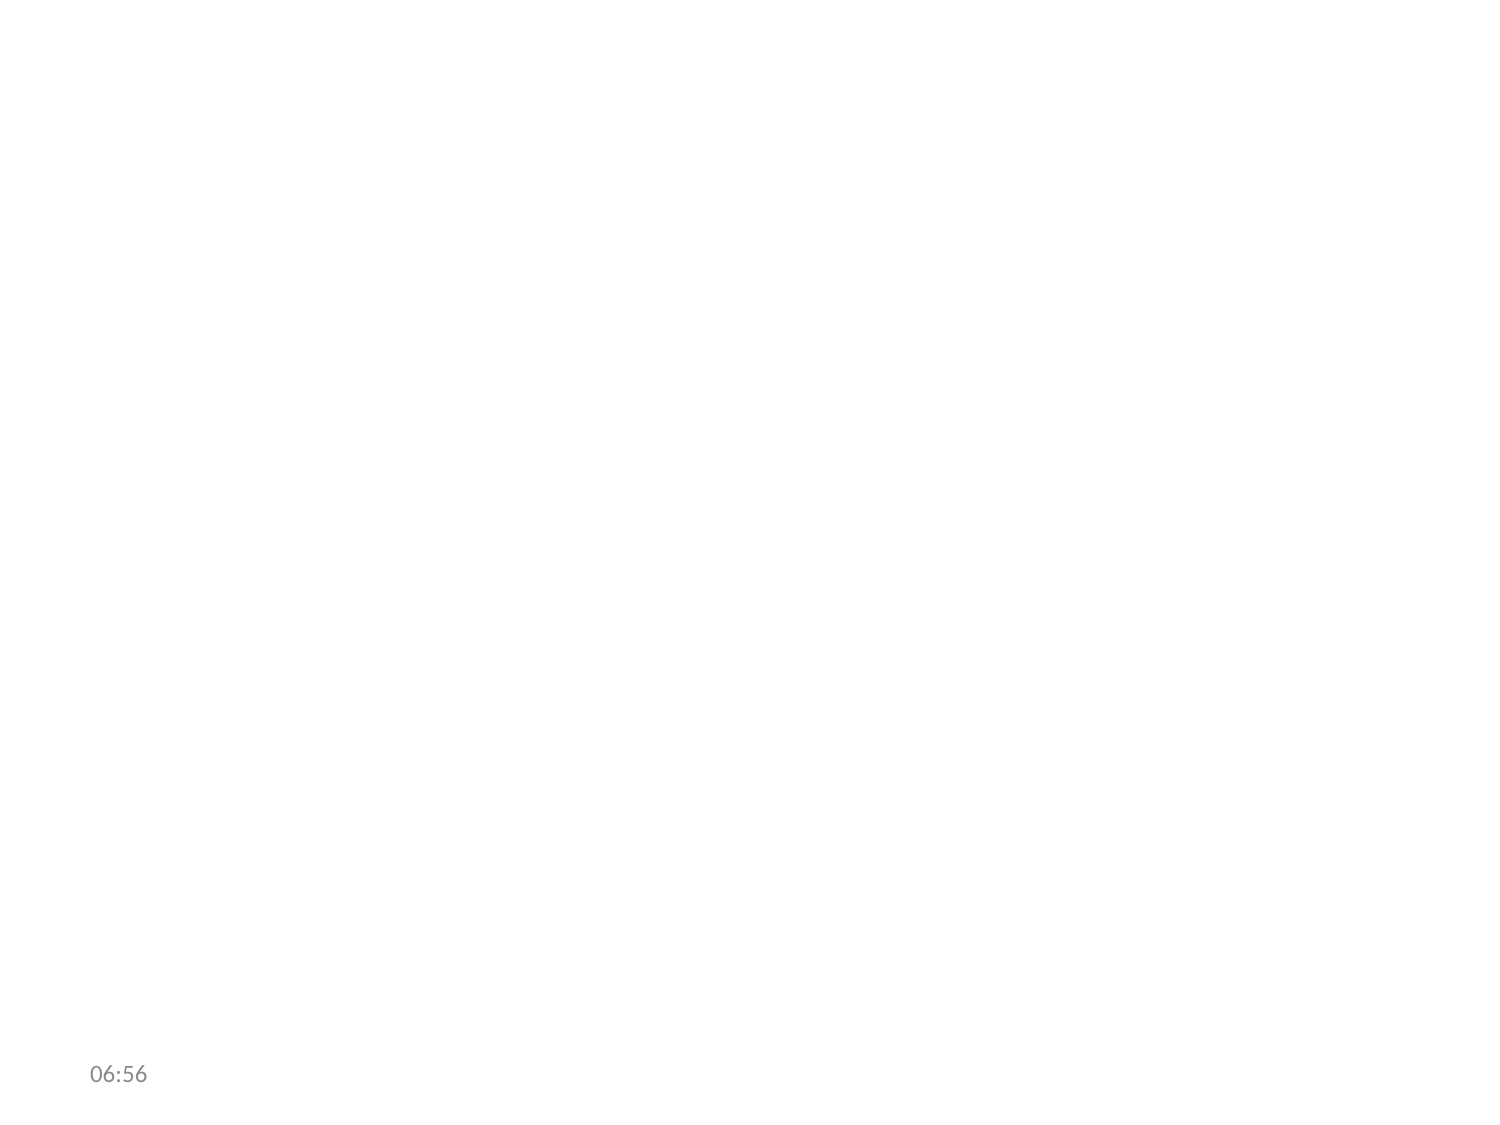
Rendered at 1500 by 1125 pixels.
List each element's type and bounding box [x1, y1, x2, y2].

slide_number [75, 1042, 425, 1103]
